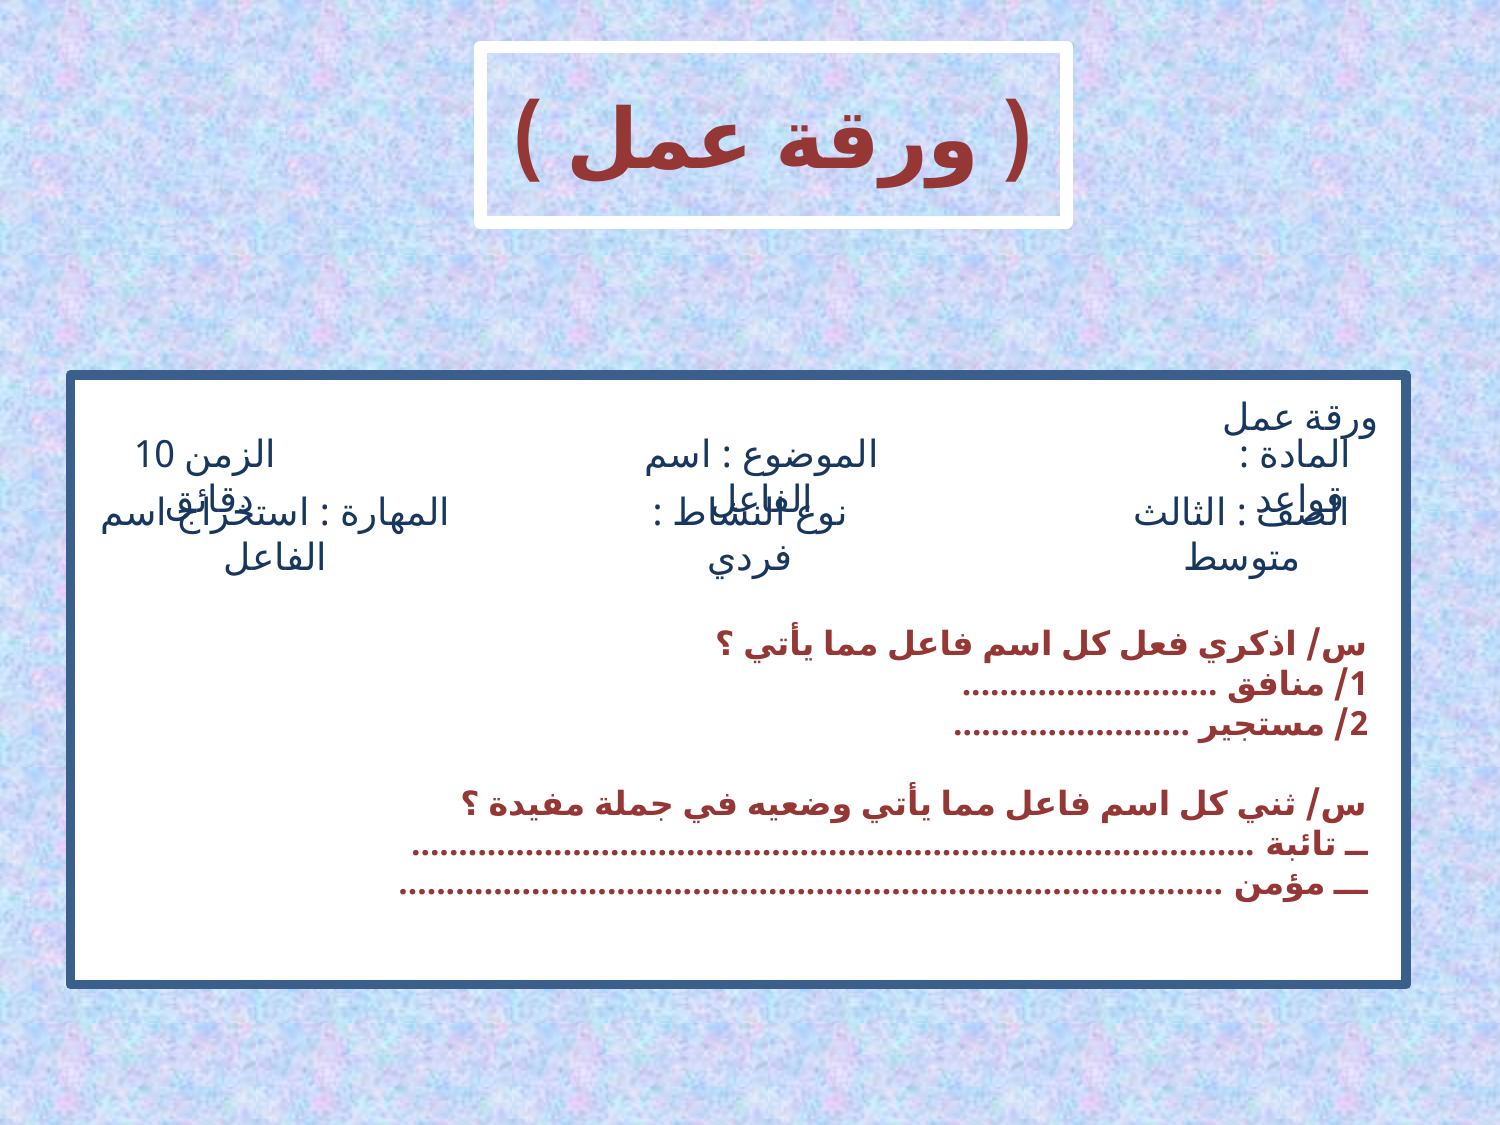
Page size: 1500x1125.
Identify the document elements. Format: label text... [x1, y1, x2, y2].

text_box ورقة عمل [1205, 385, 1397, 443]
text_box س/ اذكري فعل كل اسم فاعل مما يأتي ؟ 1/ منافق ........................... 2/ مستجير ......................... س/ ثني كل اسم فاعل مما يأتي وضعيه في جملة مفيدة ؟ ــ تائبة ......................................................................................... ـــ مؤمن ....................................................................................... [174, 584, 1385, 940]
text_box ( ورقة عمل ) [478, 45, 1068, 225]
text_box الصف : الثالث متوسط [1076, 502, 1408, 564]
text_box المادة : قواعد [1193, 443, 1397, 506]
picture [0, 0, 1500, 1125]
text_box الزمن 10 دقائق [92, 443, 318, 502]
text_box الموضوع : اسم الفاعل [607, 443, 916, 506]
text_box نوع النشاط : فردي [619, 502, 881, 564]
text_box المهارة : استخراج اسم الفاعل [68, 502, 483, 564]
text_box [68, 373, 1408, 986]
